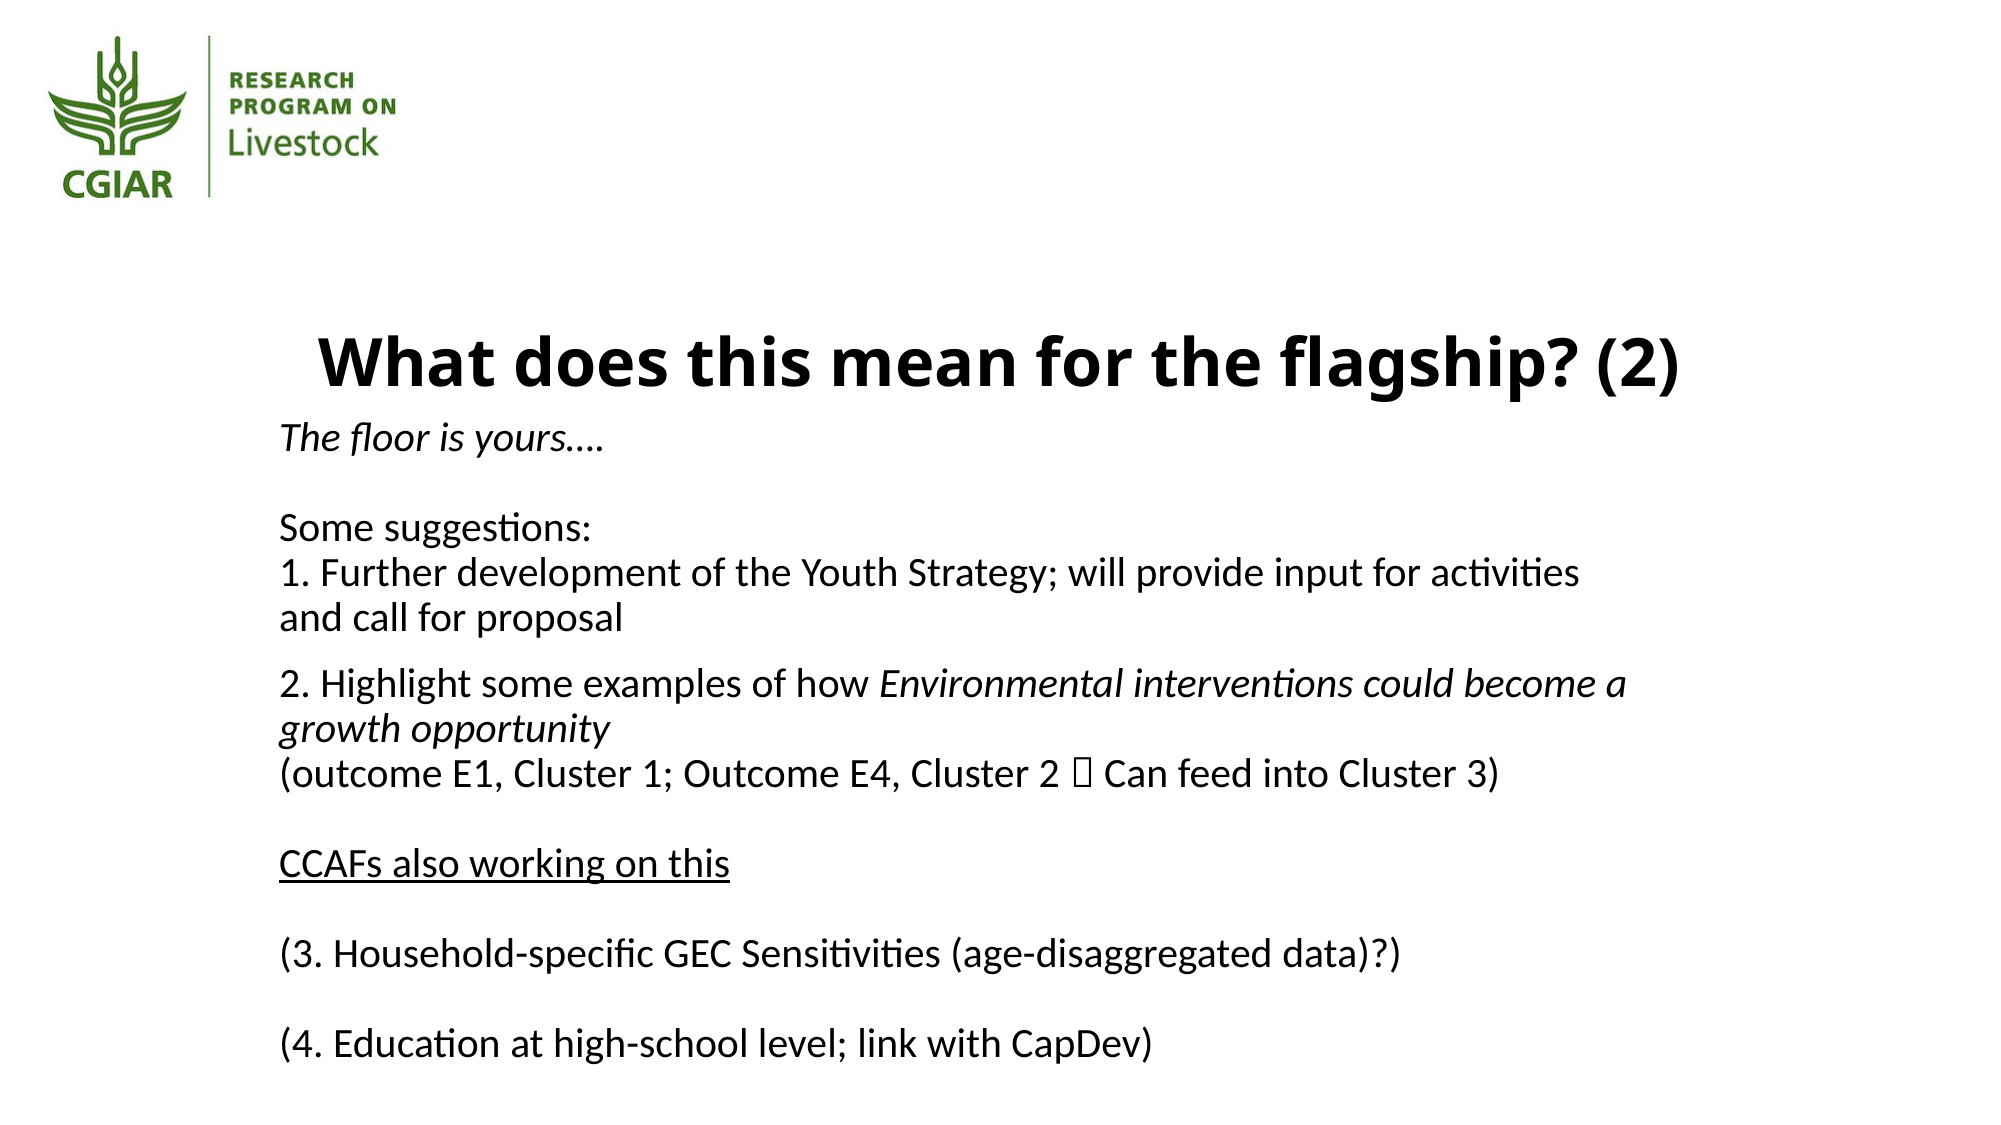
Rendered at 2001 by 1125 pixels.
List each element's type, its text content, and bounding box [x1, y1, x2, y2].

picture [44, 29, 413, 213]
title What does this mean for the flagship? (2) [249, 16, 1750, 409]
subtitle The floor is yours…. Some suggestions: 1. Further development of the Youth Strategy; will provide input for activities and call for proposal 2. Highlight some examples of how Environmental interventions could become a growth opportunity (outcome E1, Cluster 1; Outcome E4, Cluster 2  Can feed into Cluster 3) CCAFs also working on this (3. Household-specific GEC Sensitivities (age-disaggregated data)?) (4. Education at high-school level; link with CapDev) [264, 408, 1765, 680]
